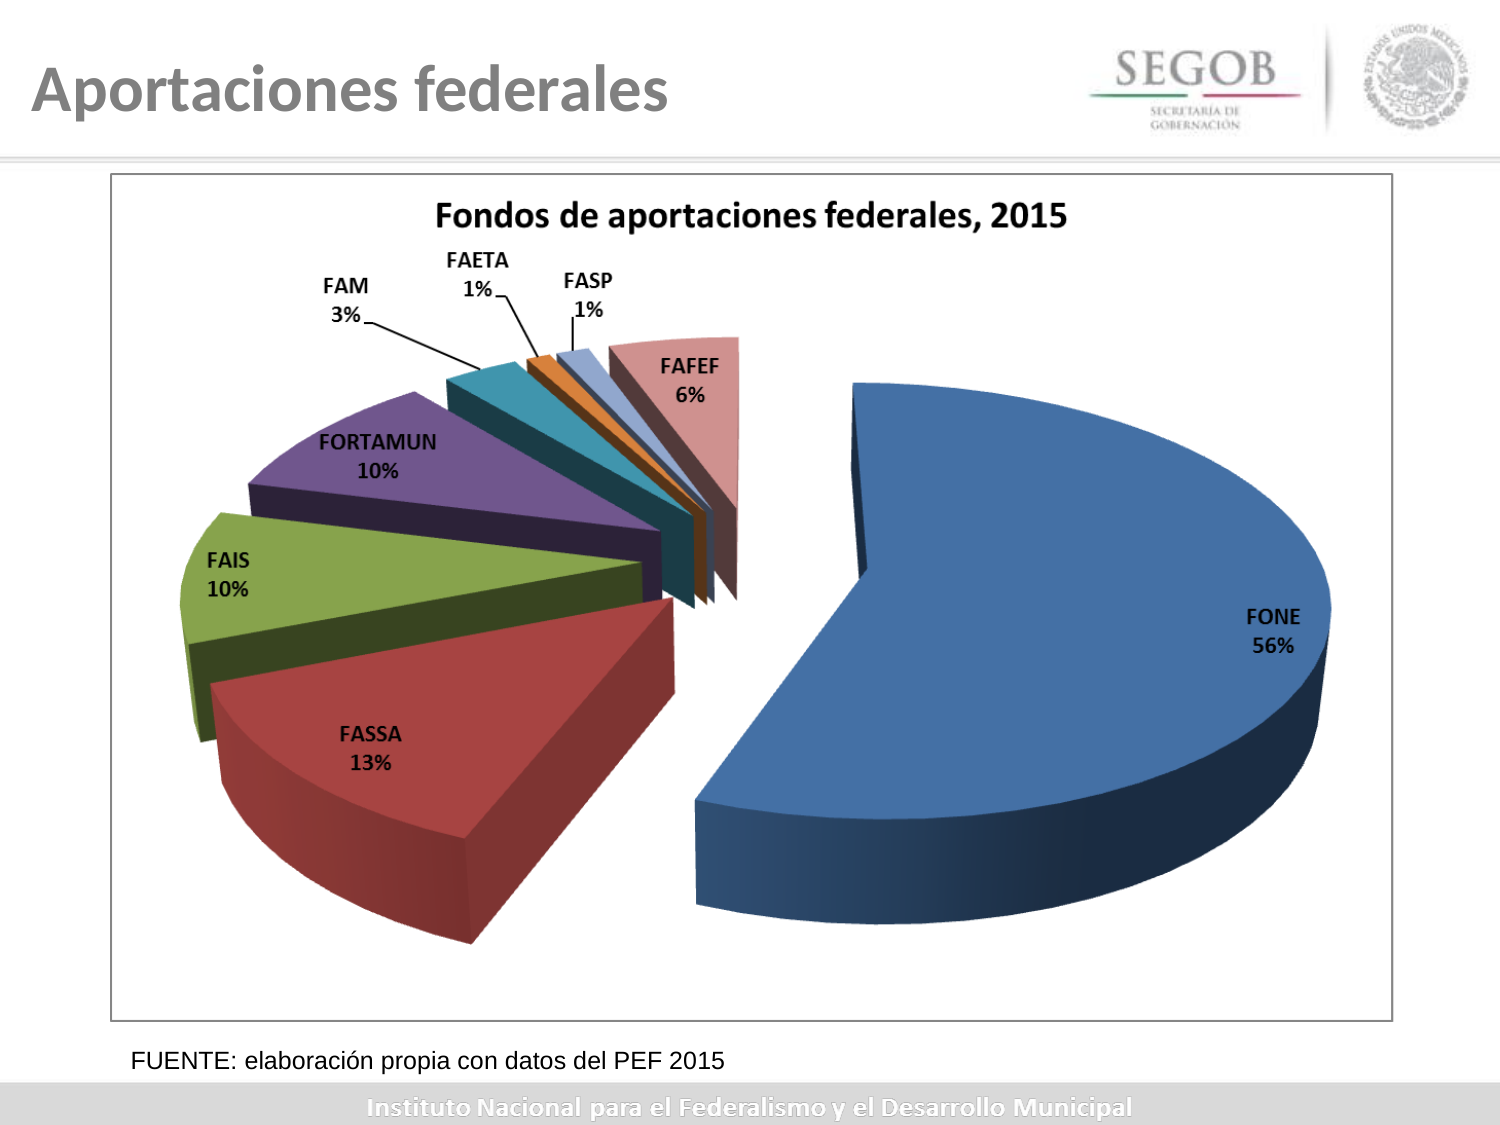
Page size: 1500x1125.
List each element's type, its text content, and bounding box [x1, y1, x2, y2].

text_box Aportaciones federales [16, 52, 1069, 132]
text_box FUENTE: elaboración propia con datos del PEF 2015 [115, 1036, 742, 1082]
picture [0, 0, 1500, 1125]
